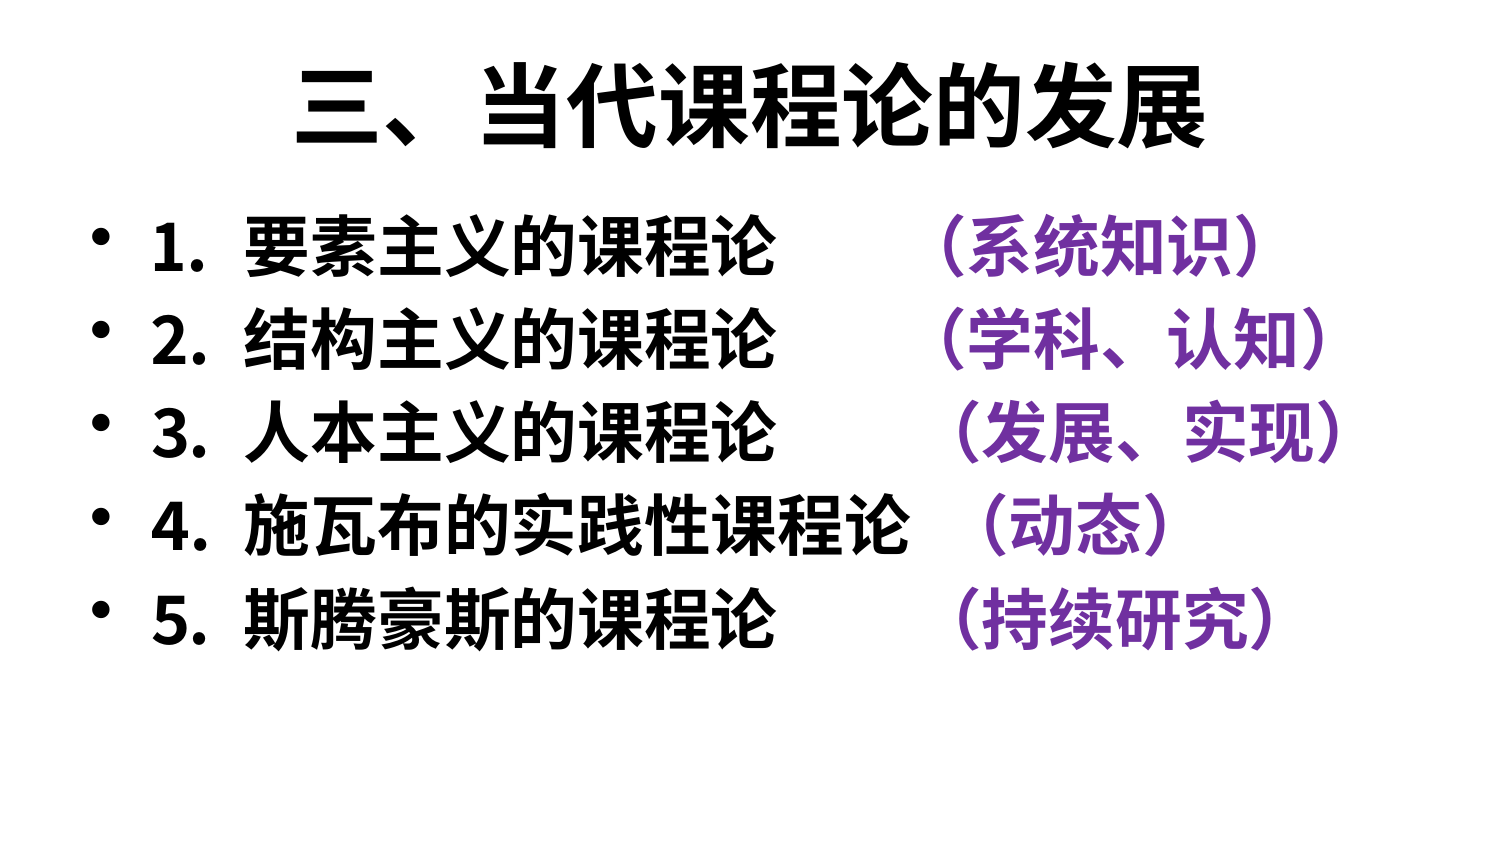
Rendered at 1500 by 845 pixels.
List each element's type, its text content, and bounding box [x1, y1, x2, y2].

list ⒈ 要素主义的课程论 （系统知识） ⒉ 结构主义的课程论 （学科、认知） ⒊ 人本主义的课程论 （发展、实现） ⒋ 施瓦布的实践性课程论 （动态） ⒌ 斯腾豪斯的课程论 （持续研究） [74, 196, 1426, 755]
title 三、当代课程论的发展 [74, 33, 1426, 175]
